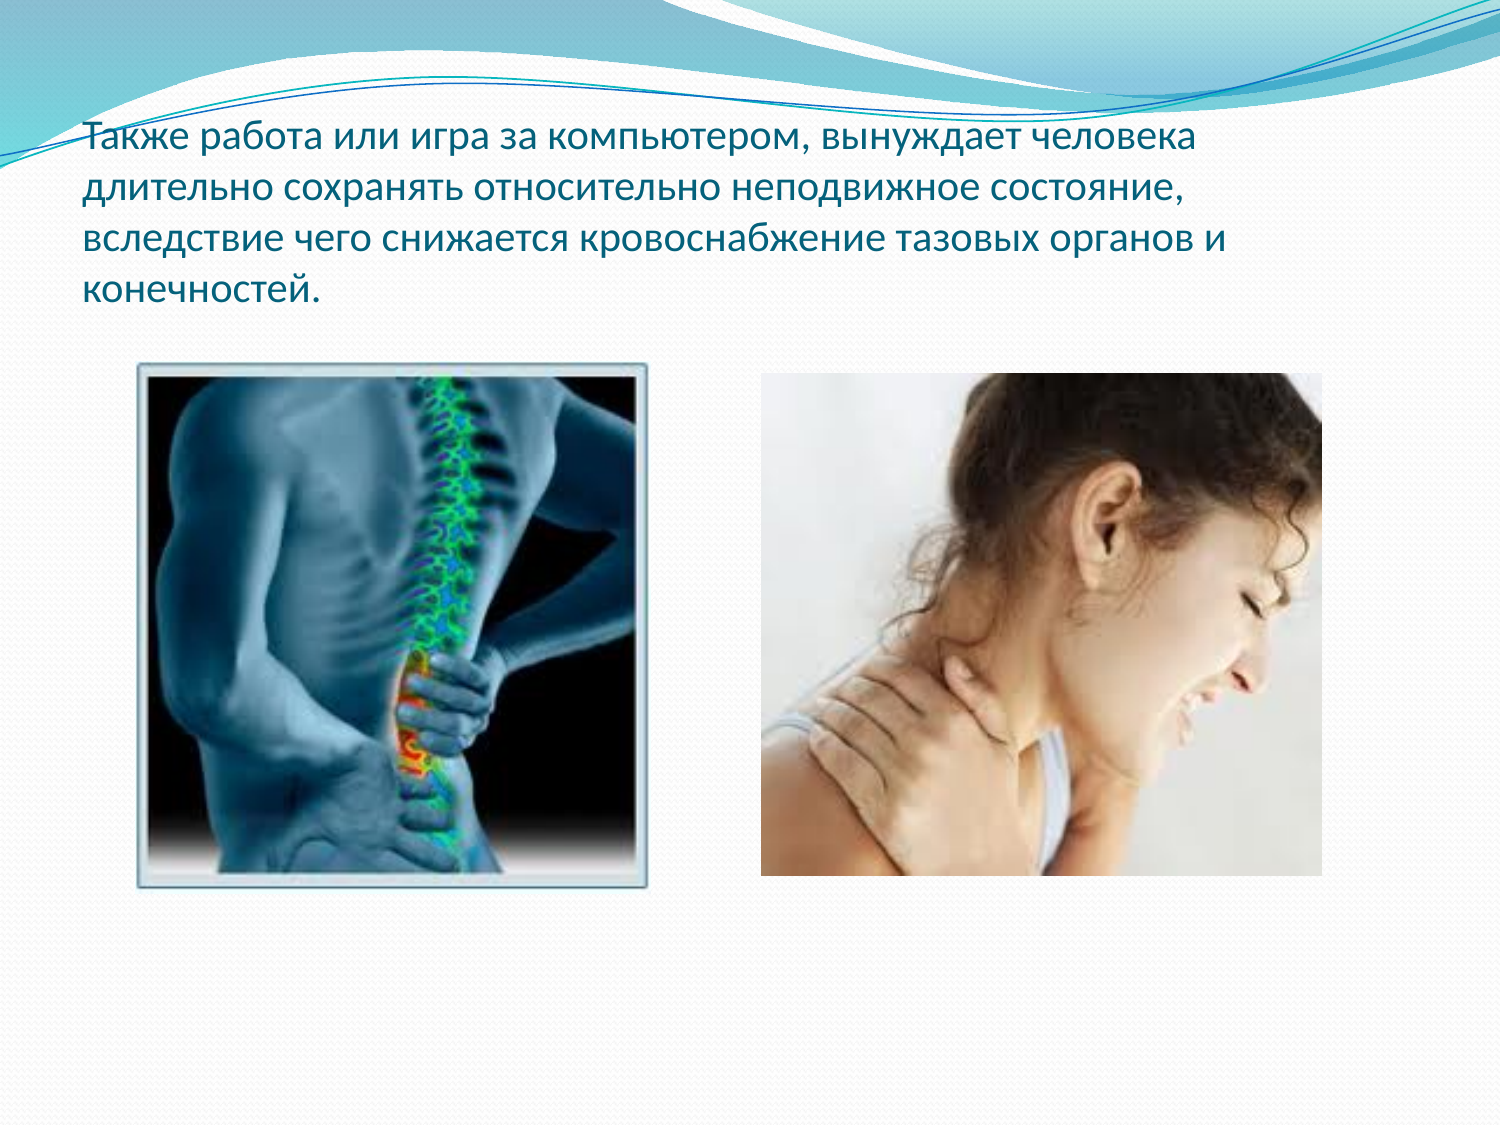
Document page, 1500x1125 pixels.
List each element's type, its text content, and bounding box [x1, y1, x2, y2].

title Также работа или игра за компьютером, вынуждает человека длительно сохранять относительно неподвижное состояние, вследствие чего снижается кровоснабжение тазовых органов и конечностей. [81, 47, 1396, 362]
picture [761, 373, 1322, 877]
picture [135, 361, 651, 894]
